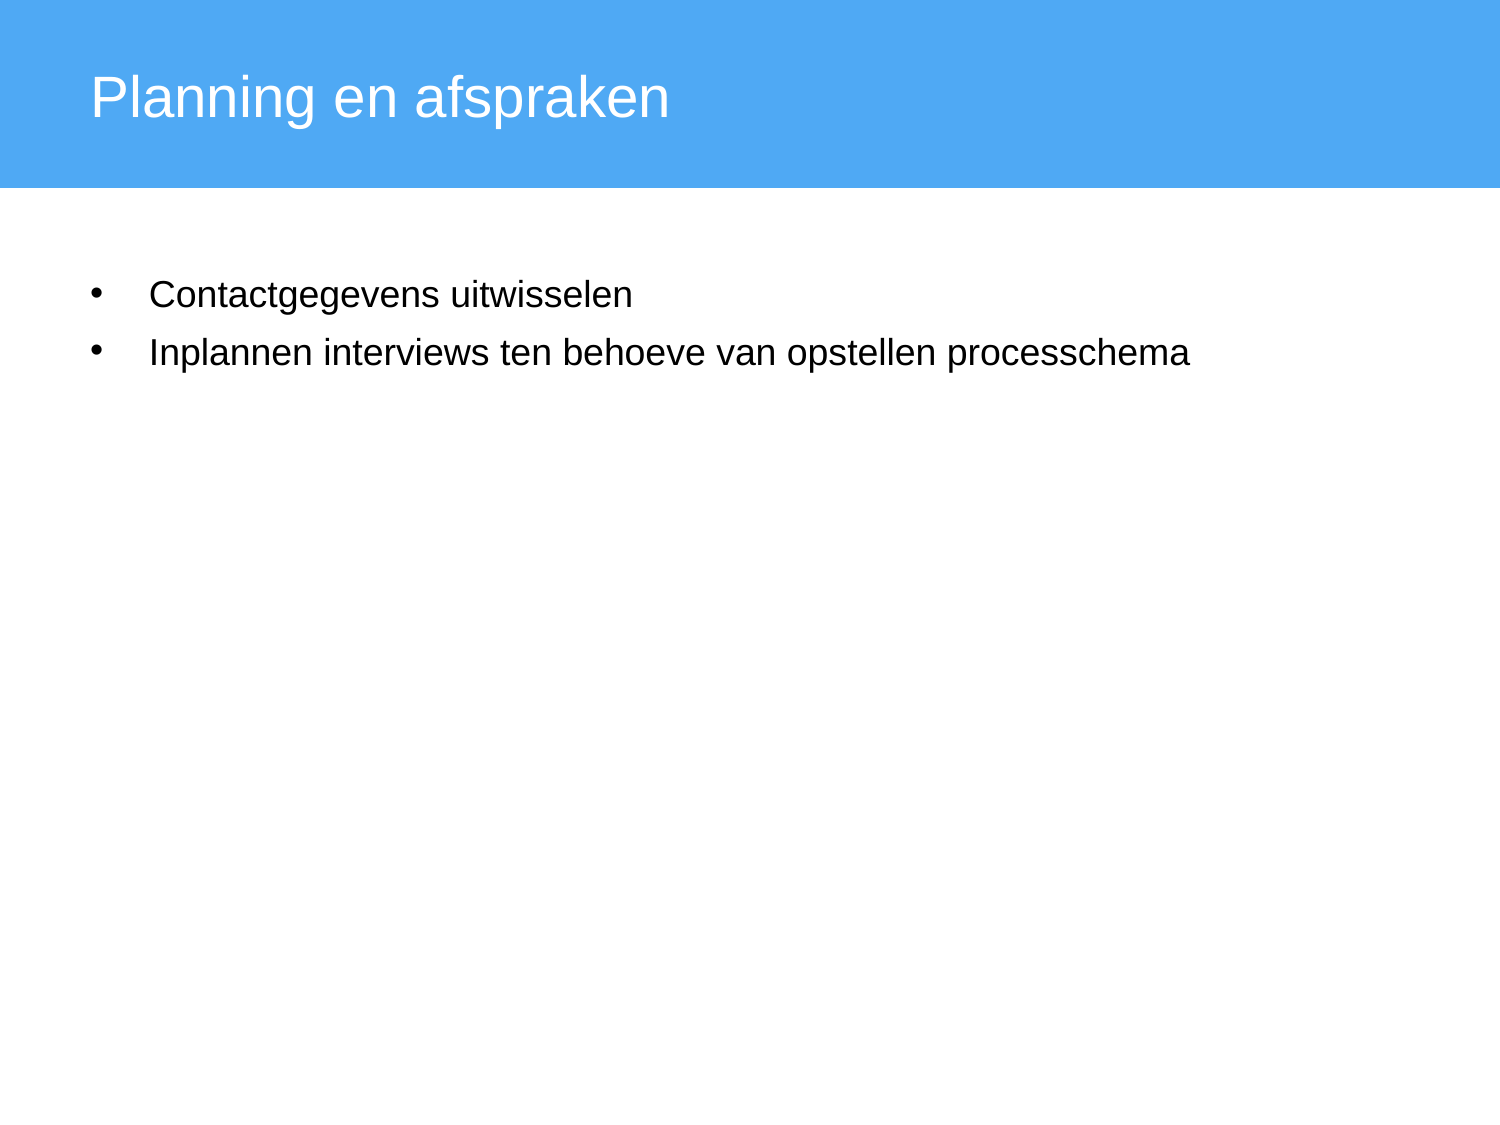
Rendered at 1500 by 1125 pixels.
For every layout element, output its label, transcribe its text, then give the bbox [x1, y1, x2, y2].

list Planning en afspraken [75, 51, 1436, 138]
list Contactgegevens uitwisselen Inplannen interviews ten behoeve van opstellen processchema [75, 262, 1425, 1047]
